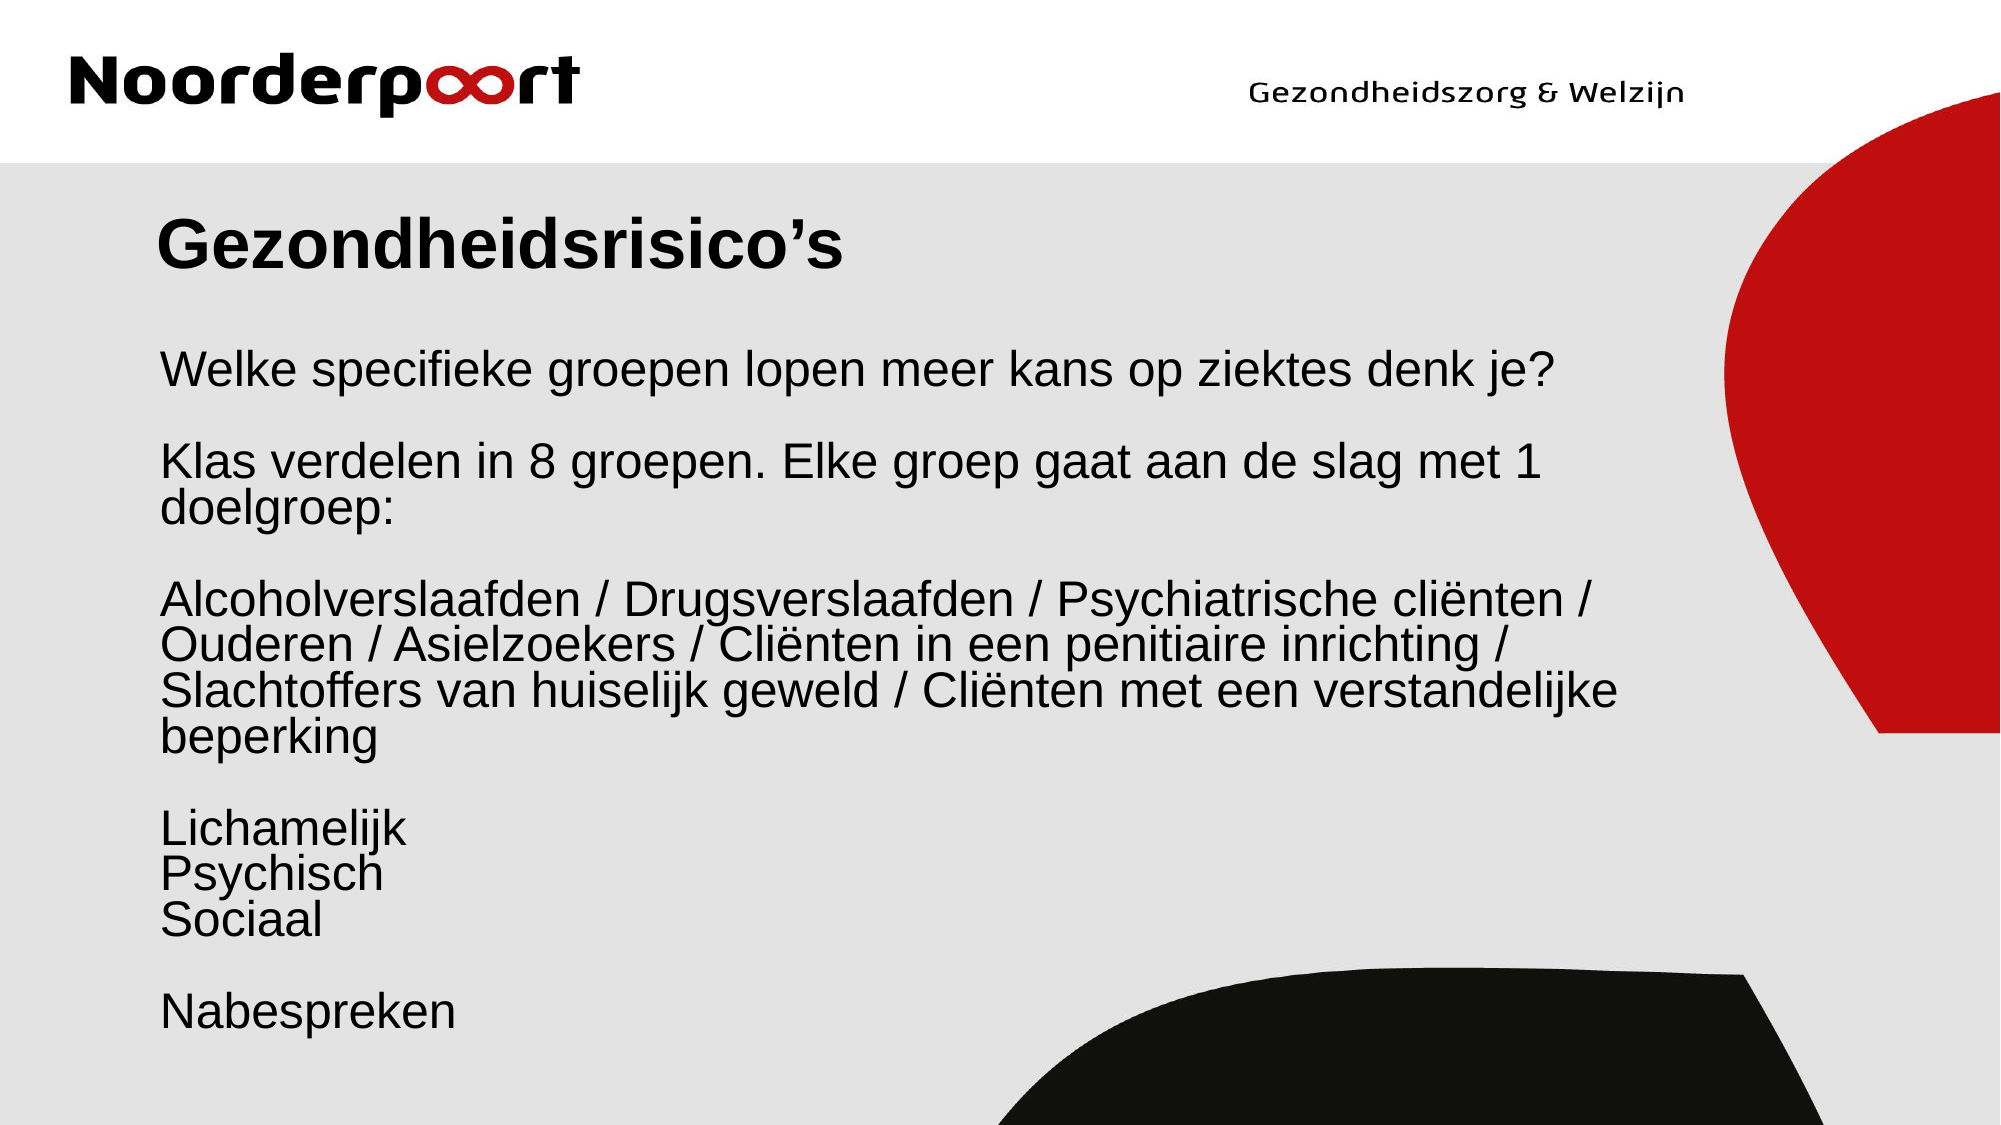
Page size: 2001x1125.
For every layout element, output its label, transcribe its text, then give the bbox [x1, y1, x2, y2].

picture [0, 0, 2001, 1125]
list Welke specifieke groepen lopen meer kans op ziektes denk je? Klas verdelen in 8 groepen. Elke groep gaat aan de slag met 1 doelgroep: Alcoholverslaafden / Drugsverslaafden / Psychiatrische cliënten / Ouderen / Asielzoekers / Cliënten in een penitiaire inrichting / Slachtoffers van huiselijk geweld / Cliënten met een verstandelijke beperking Lichamelijk Psychisch Sociaal Nabespreken [144, 343, 1723, 927]
title Gezondheidsrisico’s [141, 187, 1720, 294]
